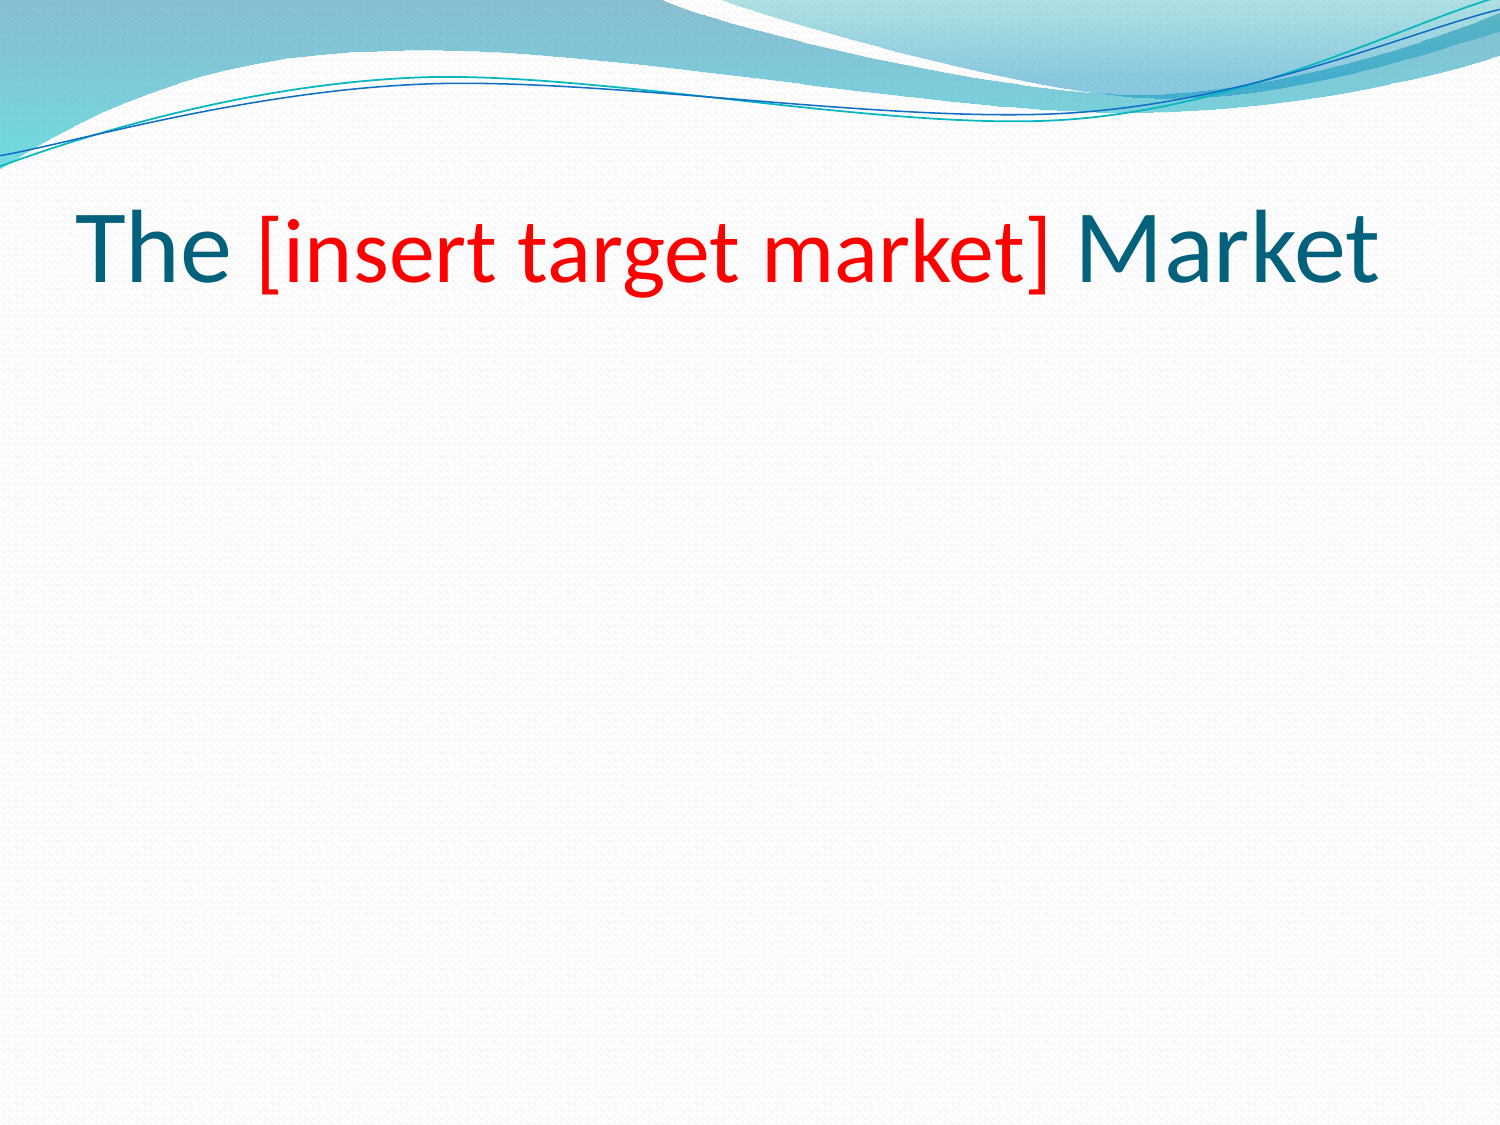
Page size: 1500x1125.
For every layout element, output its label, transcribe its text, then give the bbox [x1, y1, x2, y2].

title The [insert target market] Market [74, 115, 1426, 304]
